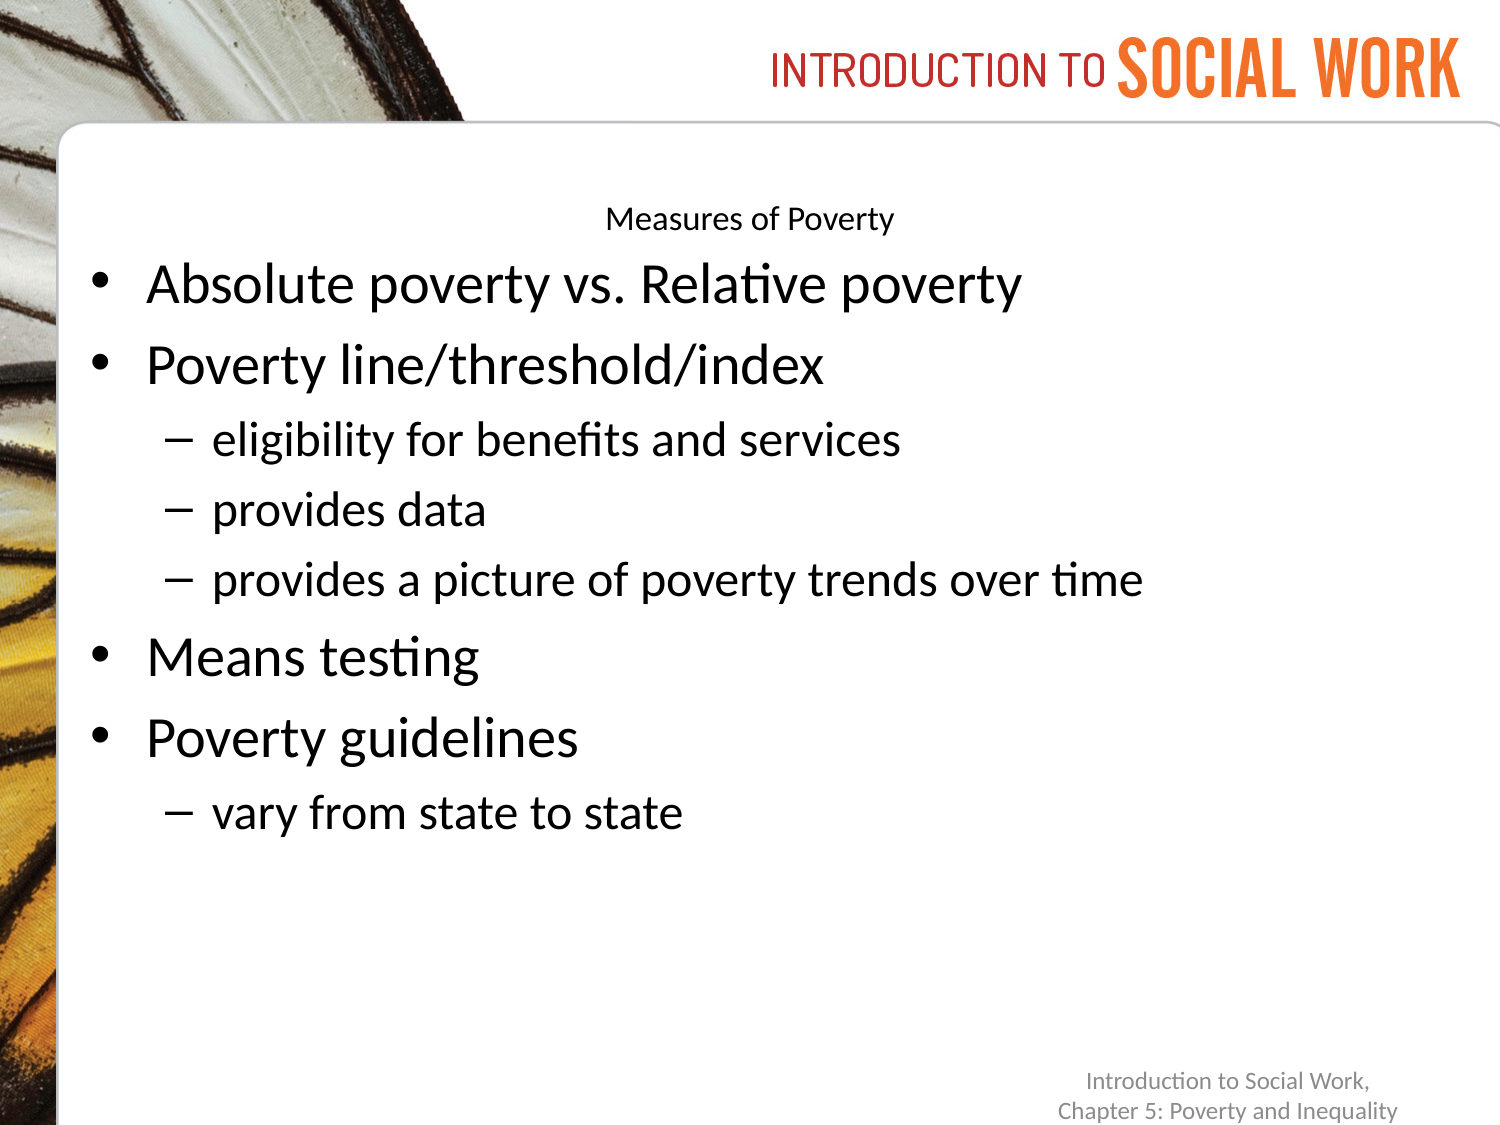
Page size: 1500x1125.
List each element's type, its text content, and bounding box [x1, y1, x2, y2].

list Absolute poverty vs. Relative poverty Poverty line/threshold/index eligibility for benefits and services provides data provides a picture of poverty trends over time Means testing Poverty guidelines vary from state to state [75, 237, 1500, 1050]
title Measures of Poverty [75, 187, 1425, 237]
picture [0, 0, 1500, 1125]
footer Introduction to Social Work, Chapter 5: Poverty and Inequality [987, 1065, 1475, 1125]
